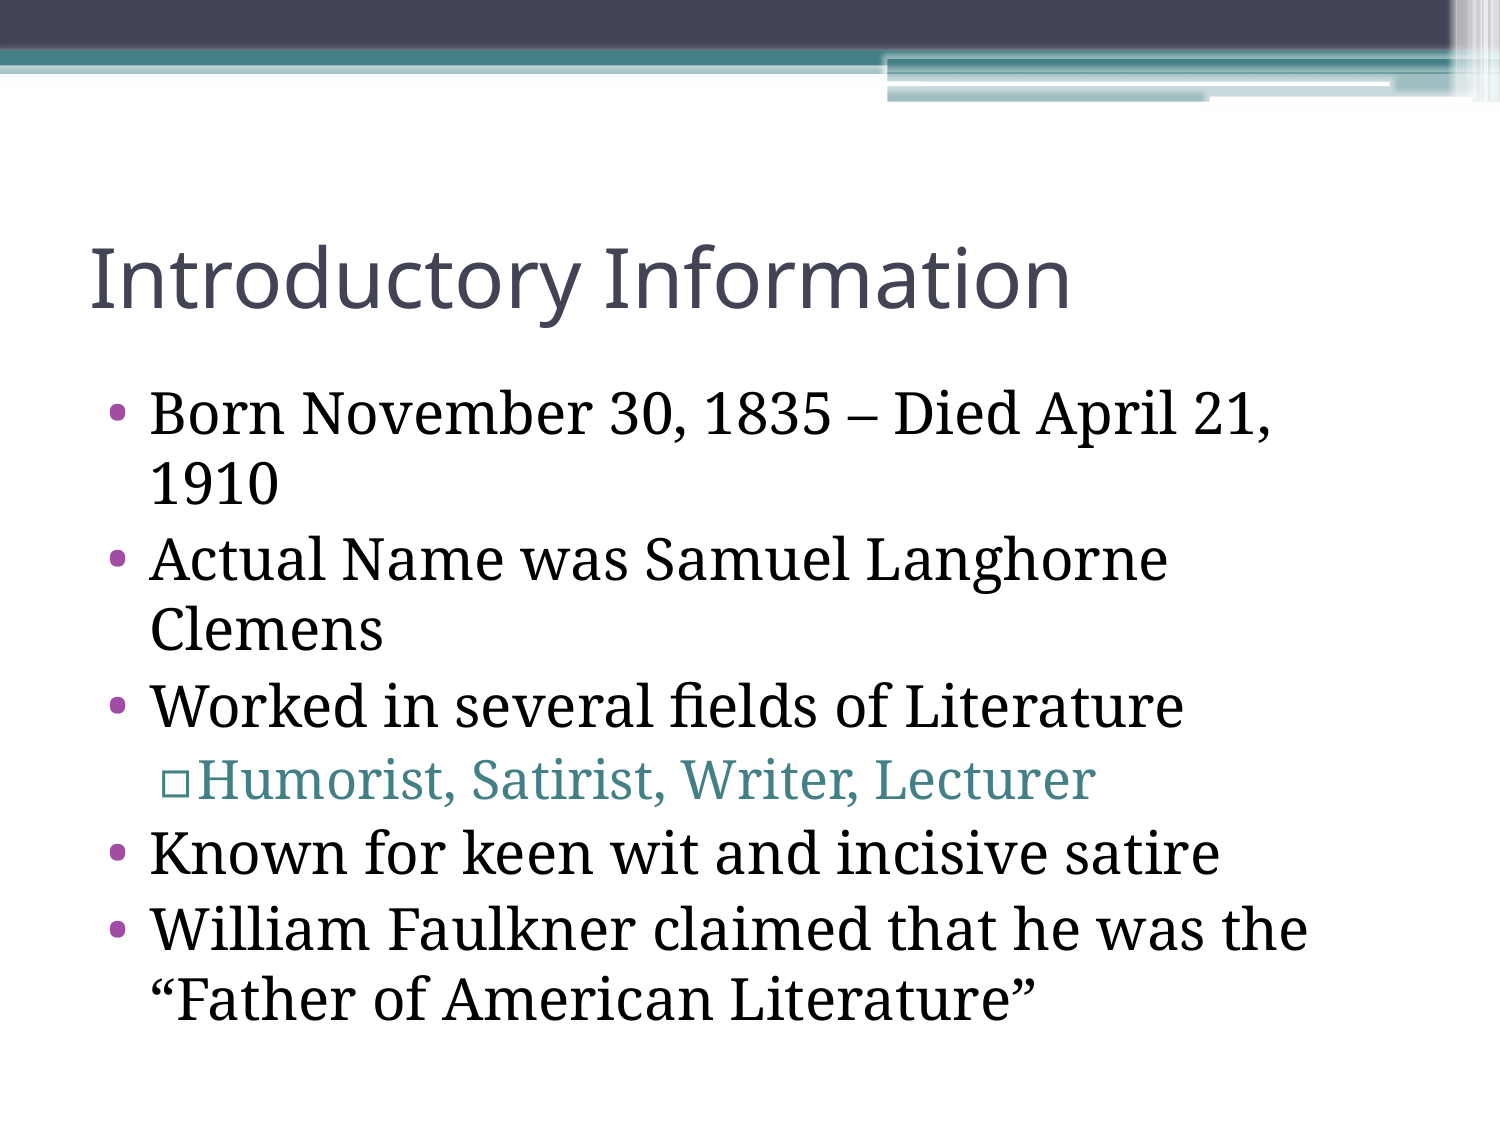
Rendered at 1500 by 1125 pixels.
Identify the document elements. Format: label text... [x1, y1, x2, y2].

list Born November 30, 1835 – Died April 21, 1910 Actual Name was Samuel Langhorne Clemens Worked in several fields of Literature Humorist, Satirist, Writer, Lecturer Known for keen wit and incisive satire William Faulkner claimed that he was the “Father of American Literature” [75, 368, 1425, 1079]
title Introductory Information [75, 187, 1425, 363]
